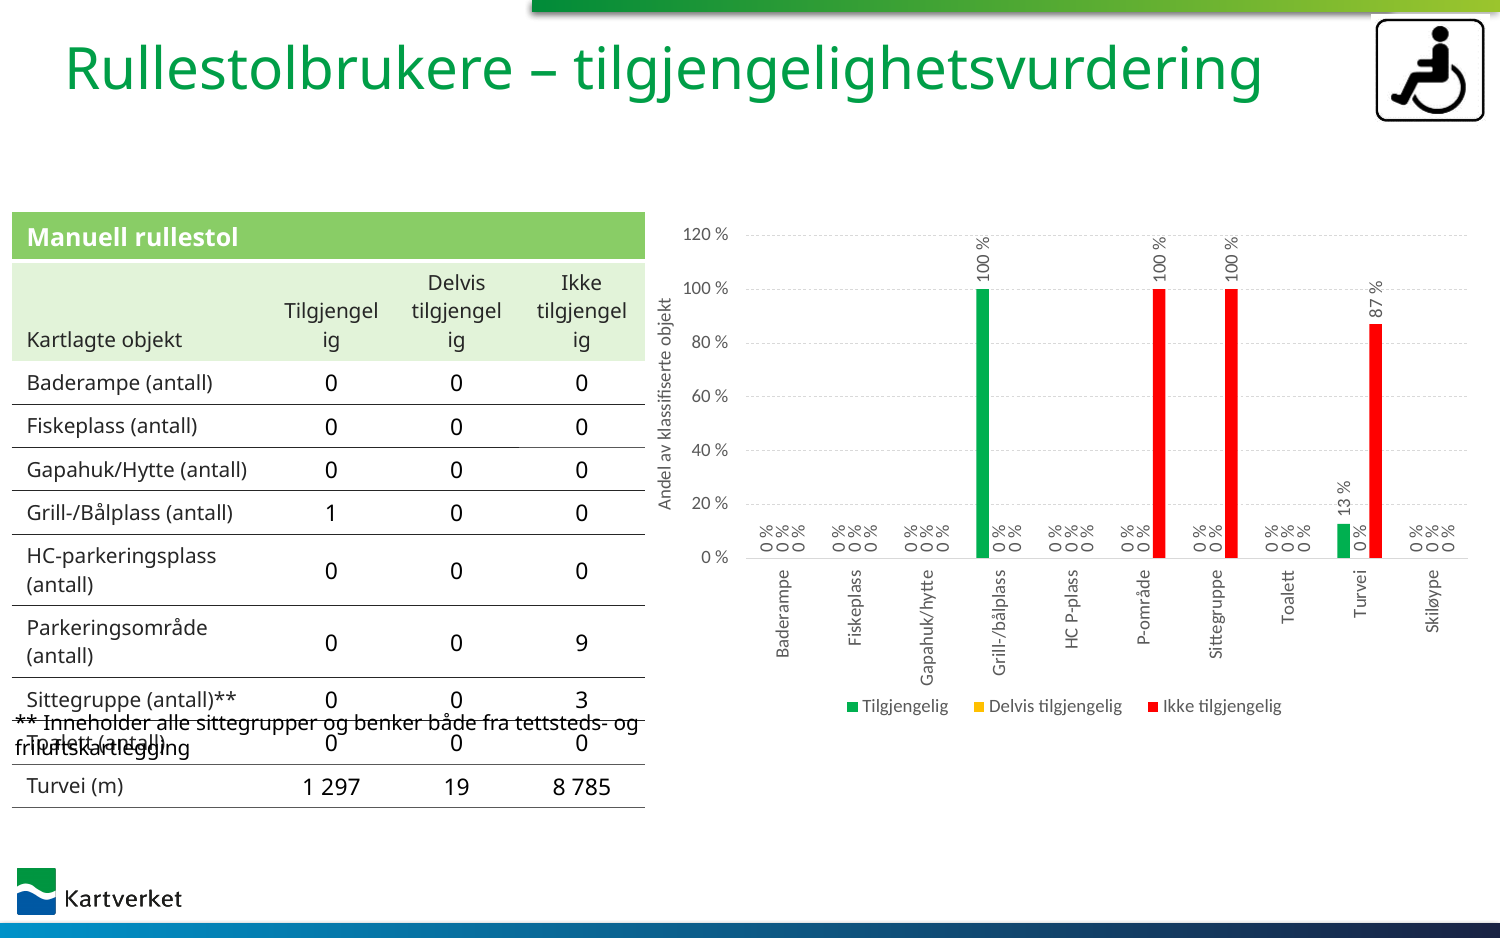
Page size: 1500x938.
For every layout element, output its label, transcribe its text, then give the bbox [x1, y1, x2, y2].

table_cell 0 [269, 606, 394, 677]
table_cell 0 [394, 535, 519, 605]
table_cell Kartlagte objekt [12, 263, 269, 361]
table_cell 0 [519, 405, 638, 447]
table_cell Tilgjengelig [269, 263, 394, 361]
text_box Rullestolbrukere – tilgjengelighetsvurdering [49, 12, 1372, 109]
table_cell 0 [519, 491, 638, 534]
table_cell 0 [394, 361, 519, 404]
table_cell Gapahuk/Hytte (antall) [12, 448, 269, 490]
table_cell Sittegruppe (antall)** [12, 678, 269, 702]
table_cell Baderampe (antall) [12, 361, 269, 404]
table_cell 0 [519, 535, 638, 605]
table_cell 1 [269, 491, 394, 534]
table_header Manuell rullestol [12, 212, 645, 259]
table_cell Turvei (m) [12, 768, 269, 807]
table_cell 0 [269, 448, 394, 490]
table_cell 0 [394, 606, 519, 677]
picture [1371, 13, 1491, 127]
table_cell 0 [269, 678, 394, 702]
table_cell Grill-/Bålplass (antall) [12, 491, 269, 534]
table_cell HC-parkeringsplass (antall) [12, 535, 269, 605]
table_cell 0 [394, 678, 519, 702]
table_cell Parkeringsområde (antall) [12, 606, 269, 677]
table_cell 19 [394, 768, 519, 807]
table_cell 0 [394, 405, 519, 447]
table_cell 0 [394, 491, 519, 534]
table_cell 0 [519, 361, 638, 404]
table_cell 8 785 [519, 768, 645, 807]
table_cell 9 [519, 606, 638, 677]
table_cell 0 [269, 361, 394, 404]
table_cell Delvis tilgjengelig [394, 263, 519, 361]
table_cell Ikke tilgjengelig [519, 263, 638, 361]
table_cell 0 [519, 448, 638, 490]
table_cell 0 [269, 405, 394, 447]
text_box ** Inneholder alle sittegrupper og benker både fra tettsteds- og friluftskartlegging [0, 702, 745, 768]
picture [643, 218, 1480, 728]
table_cell 1 297 [269, 768, 394, 807]
table_cell 3 [519, 678, 638, 702]
table_cell 0 [394, 448, 519, 490]
table_cell 0 [269, 535, 394, 605]
table_cell Fiskeplass (antall) [12, 405, 269, 447]
